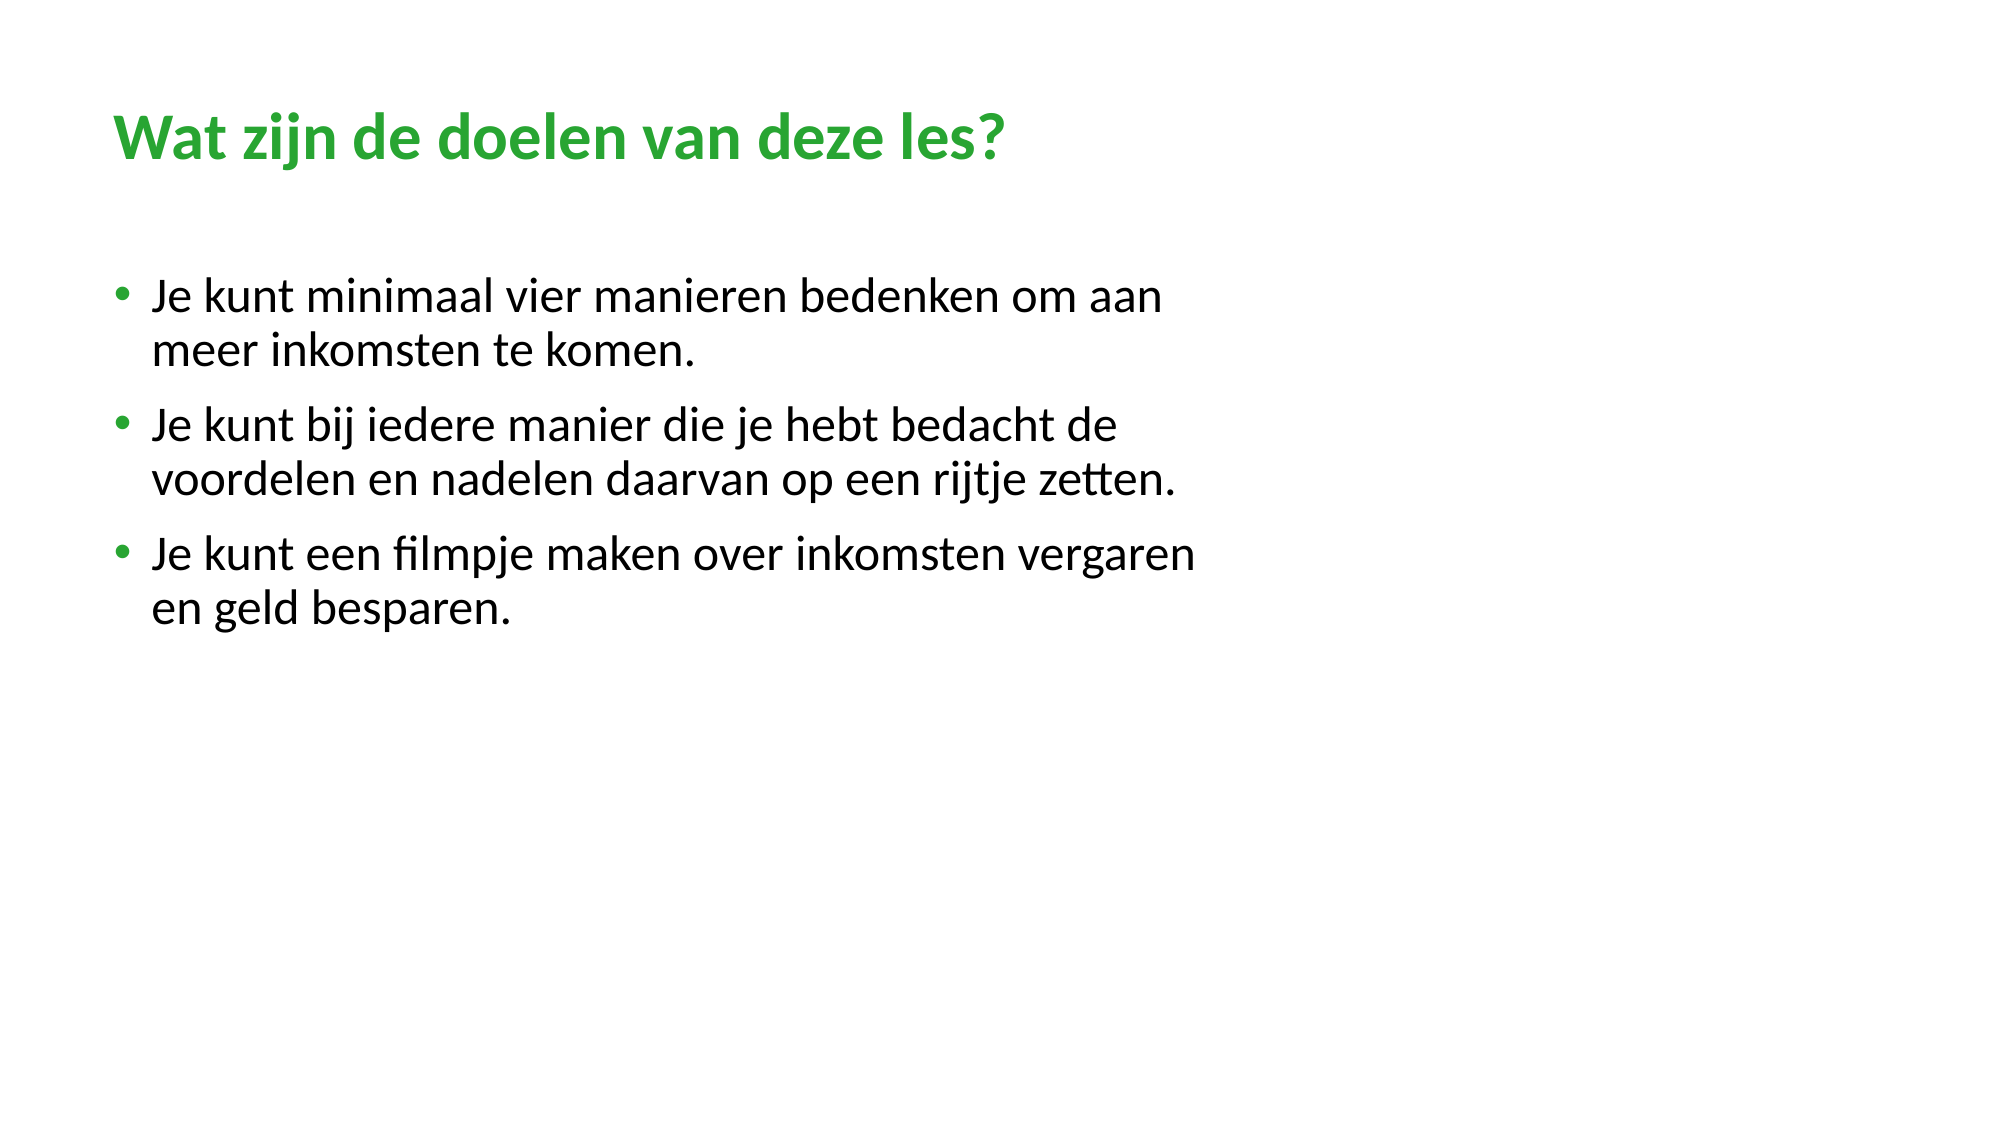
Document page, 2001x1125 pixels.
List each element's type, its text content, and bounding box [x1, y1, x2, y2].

text_box Wat zijn de doelen van deze les? Je kunt minimaal vier manieren bedenken om aan meer inkomsten te komen. Je kunt bij iedere manier die je hebt bedacht de voordelen en nadelen daarvan op een rijtje zetten. Je kunt een filmpje maken over inkomsten vergaren en geld besparen. [114, 101, 1250, 987]
